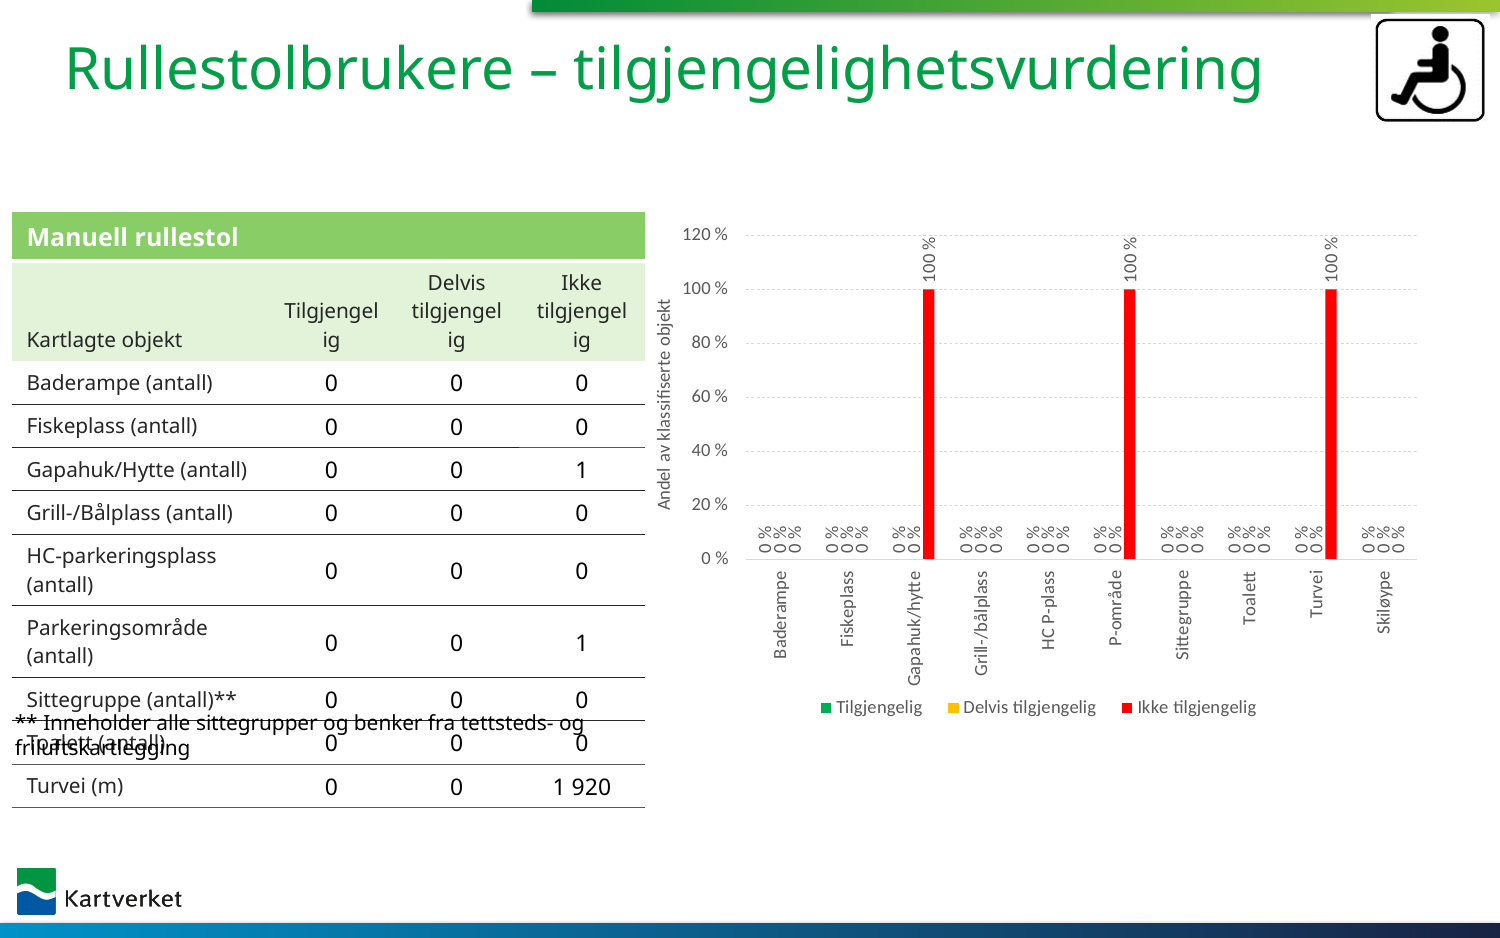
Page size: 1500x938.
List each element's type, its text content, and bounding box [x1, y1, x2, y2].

table_cell Sittegruppe (antall)** [12, 678, 269, 702]
picture [643, 218, 1427, 728]
table_cell 0 [519, 535, 638, 605]
table_cell Fiskeplass (antall) [12, 405, 269, 447]
table_cell 0 [394, 448, 519, 490]
table_cell 0 [269, 535, 394, 605]
table_cell 1 [519, 448, 638, 490]
table_cell 0 [394, 405, 519, 447]
table_cell Baderampe (antall) [12, 361, 269, 404]
table_cell 0 [394, 535, 519, 605]
table_cell 0 [269, 678, 394, 702]
table_cell 0 [394, 361, 519, 404]
table_cell 1 920 [519, 768, 645, 807]
text_box Rullestolbrukere – tilgjengelighetsvurdering [49, 12, 1372, 109]
table_cell 0 [394, 606, 519, 677]
table_cell Tilgjengelig [269, 263, 394, 361]
table_cell 0 [519, 678, 638, 702]
table_cell 0 [269, 361, 394, 404]
table_cell 0 [519, 491, 638, 534]
table_cell Ikke tilgjengelig [519, 263, 638, 361]
table_cell 0 [269, 768, 394, 807]
table_cell 0 [269, 448, 394, 490]
table_cell 0 [394, 768, 519, 807]
table_cell HC-parkeringsplass (antall) [12, 535, 269, 605]
text_box ** Inneholder alle sittegrupper og benker fra tettsteds- og friluftskartlegging [0, 702, 745, 768]
table_cell 0 [519, 405, 638, 447]
table_cell Parkeringsområde (antall) [12, 606, 269, 677]
table_cell Grill-/Bålplass (antall) [12, 491, 269, 534]
table_cell 0 [269, 405, 394, 447]
table_cell Delvis tilgjengelig [394, 263, 519, 361]
table_cell 0 [519, 361, 638, 404]
table_cell 0 [394, 678, 519, 702]
table_header Manuell rullestol [12, 212, 645, 259]
table_cell 1 [519, 606, 638, 677]
picture [1371, 13, 1491, 127]
table_cell 0 [269, 606, 394, 677]
table_cell Kartlagte objekt [12, 263, 269, 361]
table_cell Turvei (m) [12, 768, 269, 807]
table_cell 0 [269, 491, 394, 534]
table_cell 0 [394, 491, 519, 534]
table_cell Gapahuk/Hytte (antall) [12, 448, 269, 490]
